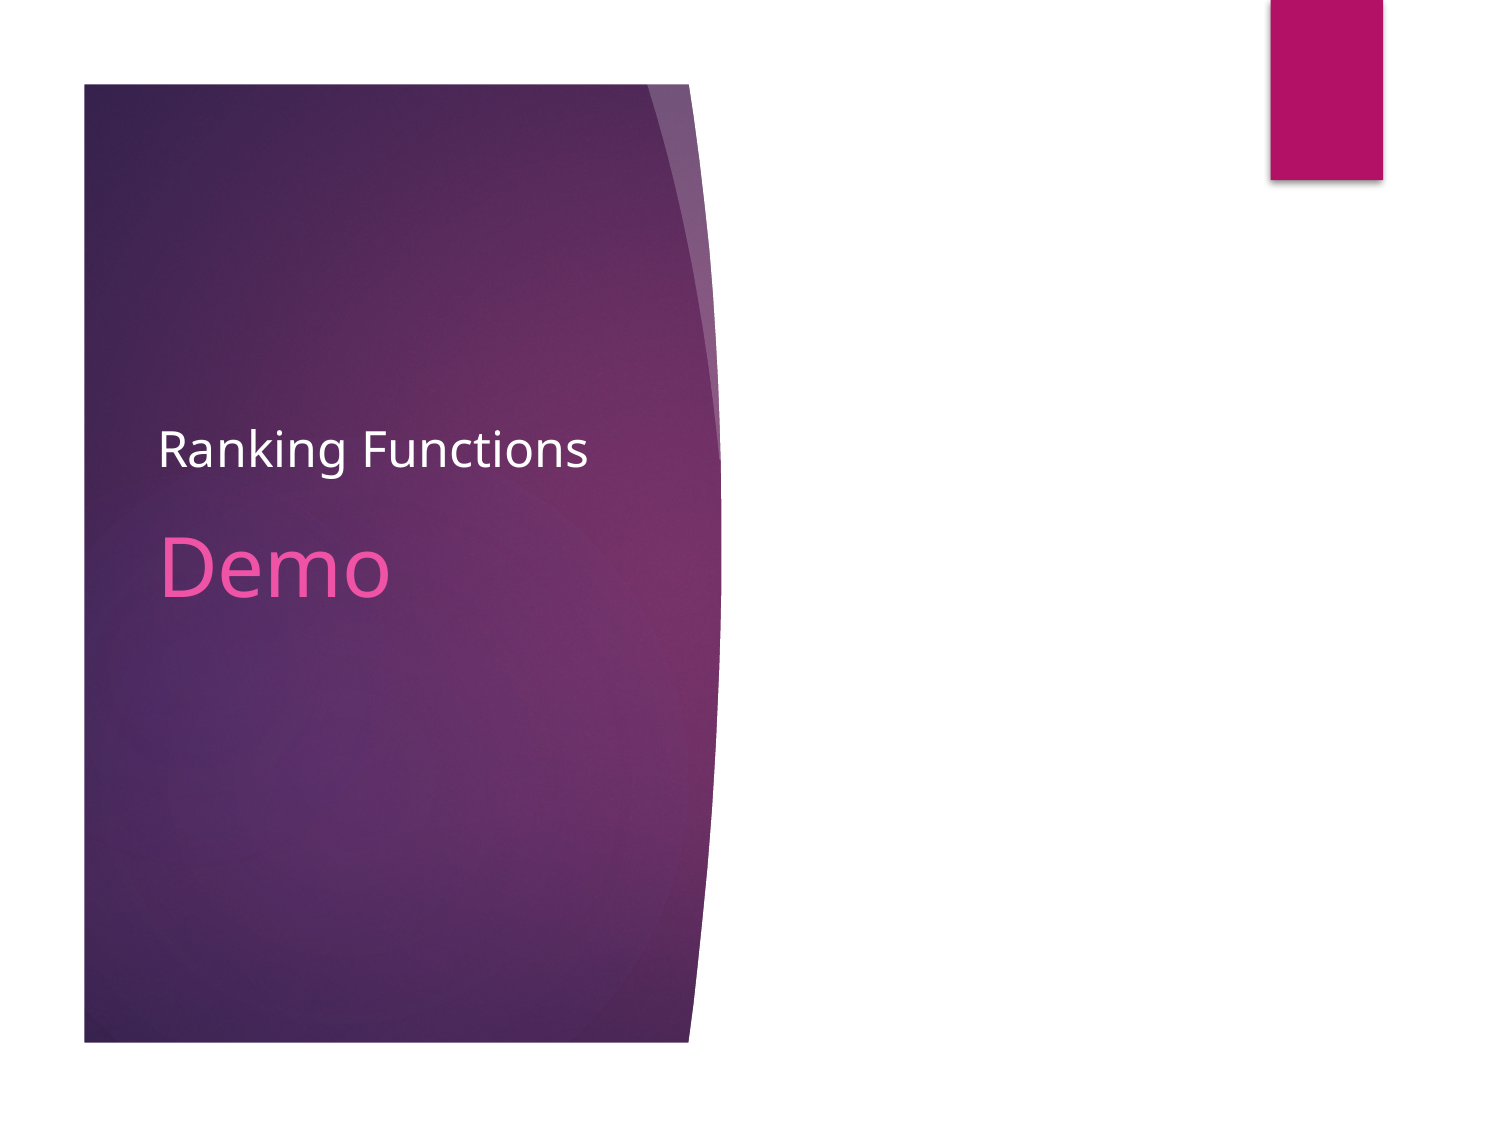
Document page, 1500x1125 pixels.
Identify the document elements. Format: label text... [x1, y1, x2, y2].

slide_number [1259, 48, 1390, 175]
title Ranking Functions [142, 226, 633, 485]
list Demo [142, 506, 633, 909]
